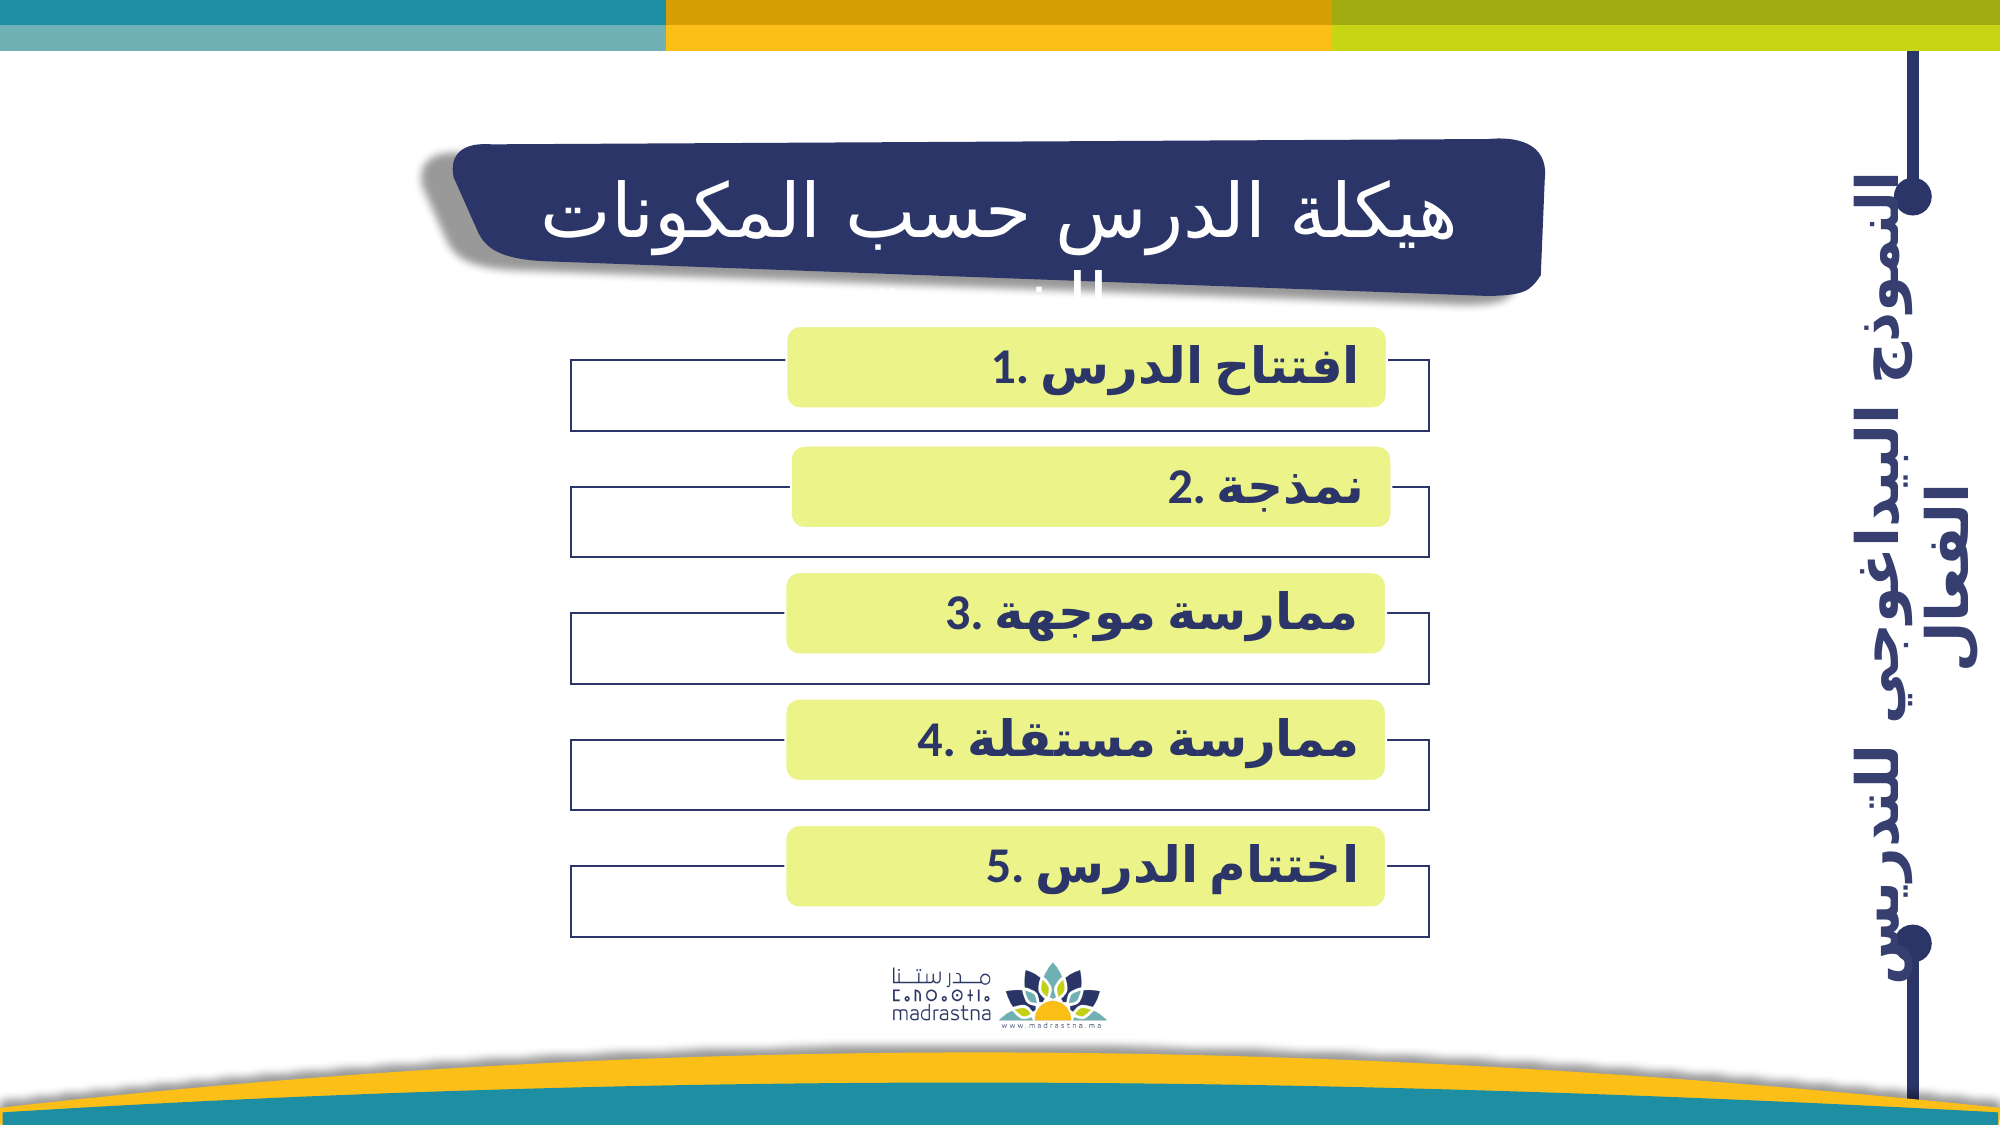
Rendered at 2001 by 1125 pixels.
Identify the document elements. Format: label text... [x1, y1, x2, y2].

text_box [570, 314, 1429, 942]
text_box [1894, 925, 1931, 1052]
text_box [0, 0, 2000, 52]
picture [893, 962, 1107, 1028]
text_box النموذج البيداغوجي للتدريس الفعال [1832, 136, 1988, 1021]
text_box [0, 1052, 2000, 1125]
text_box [1894, 52, 1931, 215]
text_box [447, 100, 1553, 296]
